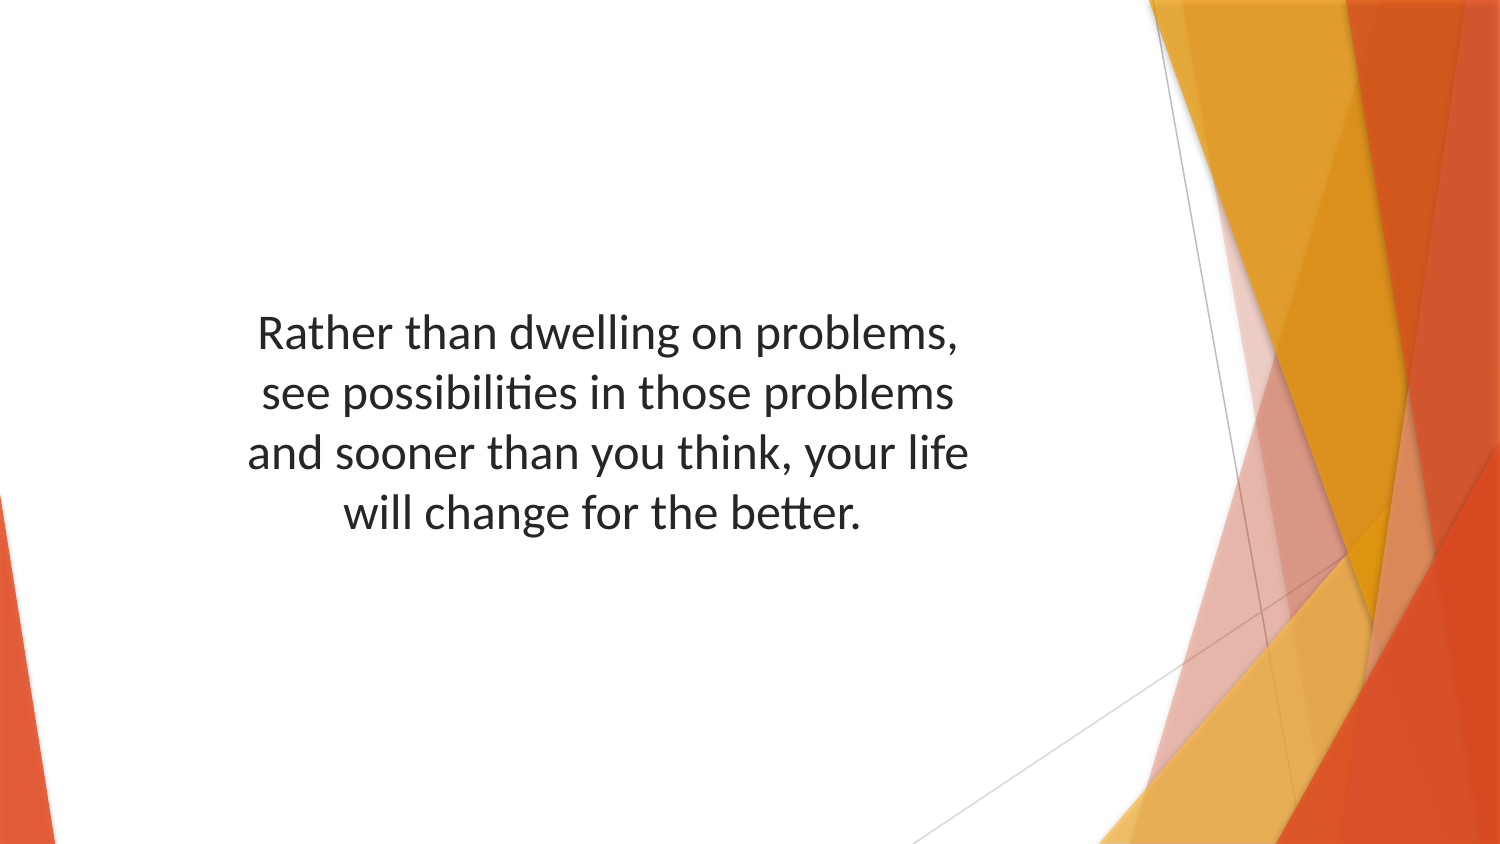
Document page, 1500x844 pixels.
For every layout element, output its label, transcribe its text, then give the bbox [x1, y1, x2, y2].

list Rather than dwelling on problems, see possibilities in those problems and sooner than you think, your life will change for the better. [206, 291, 1010, 635]
